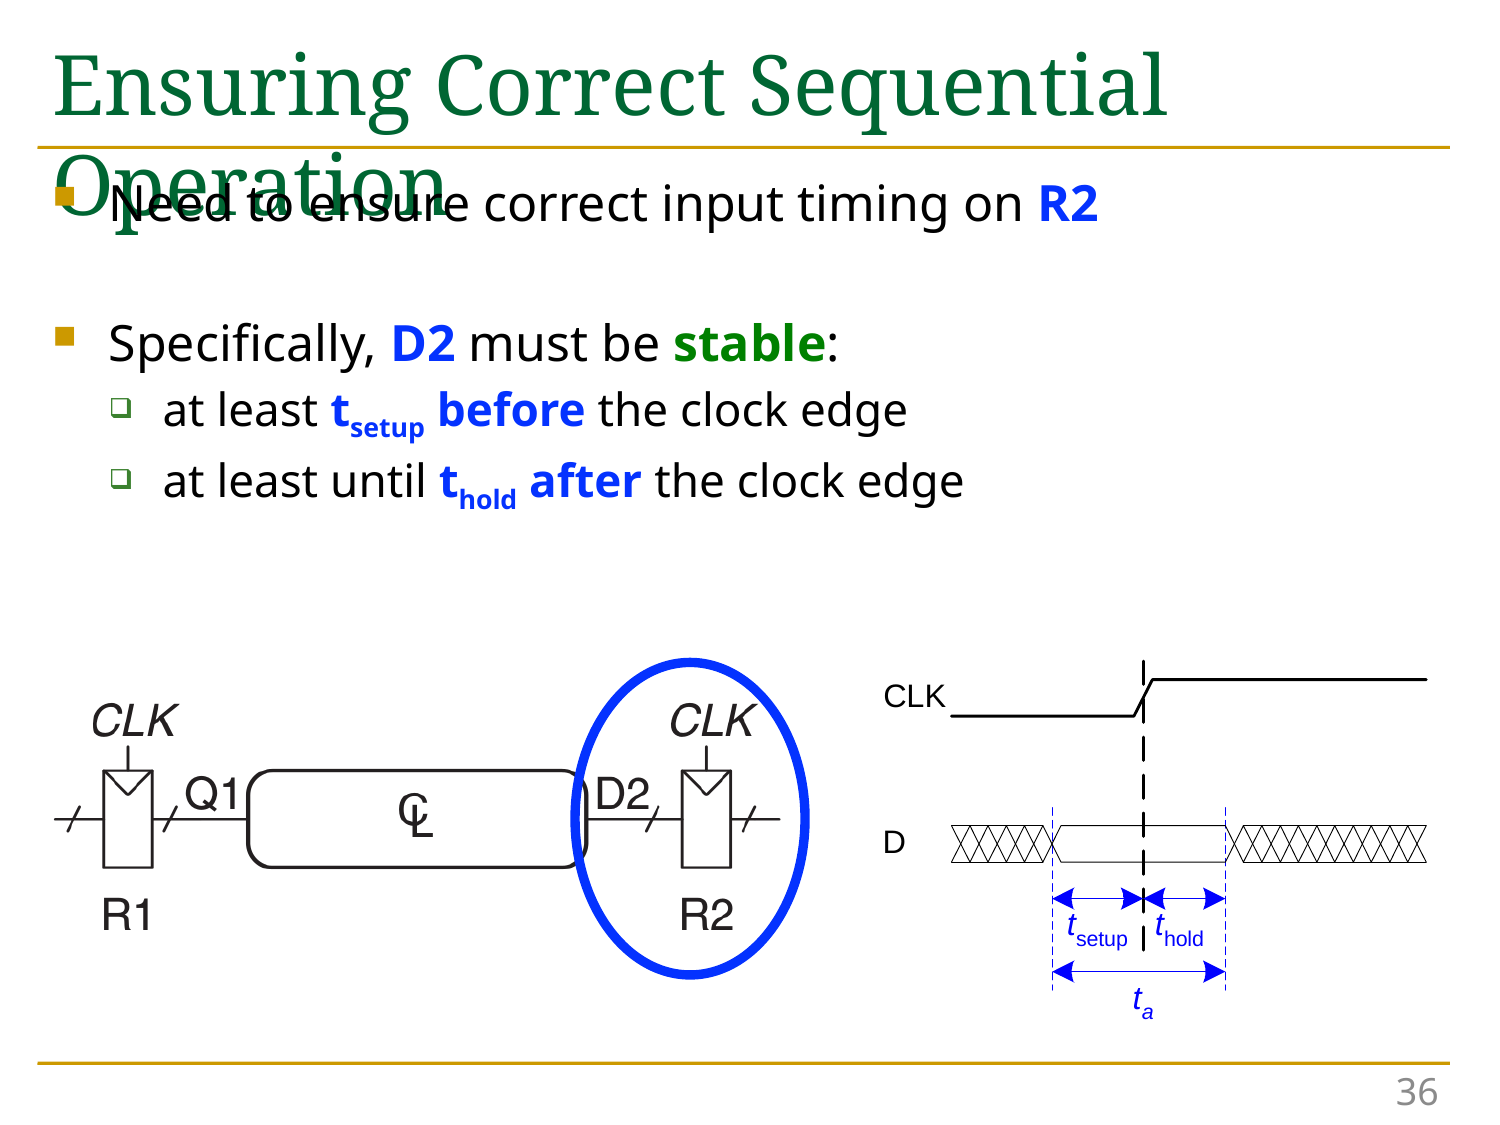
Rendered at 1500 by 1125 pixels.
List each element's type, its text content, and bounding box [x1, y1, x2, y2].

picture [28, 674, 788, 942]
text_box [644, 660, 736, 673]
list Need to ensure correct input timing on R2 Specifically, D2 must be stable: at least tsetup before the clock edge at least until thold after the clock edge [37, 163, 1463, 1016]
text_box [792, 740, 799, 897]
slide_number 36 [1116, 1063, 1454, 1124]
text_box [804, 653, 1433, 1040]
text_box [625, 951, 755, 978]
title Ensuring Correct Sequential Operation [37, 24, 1450, 163]
